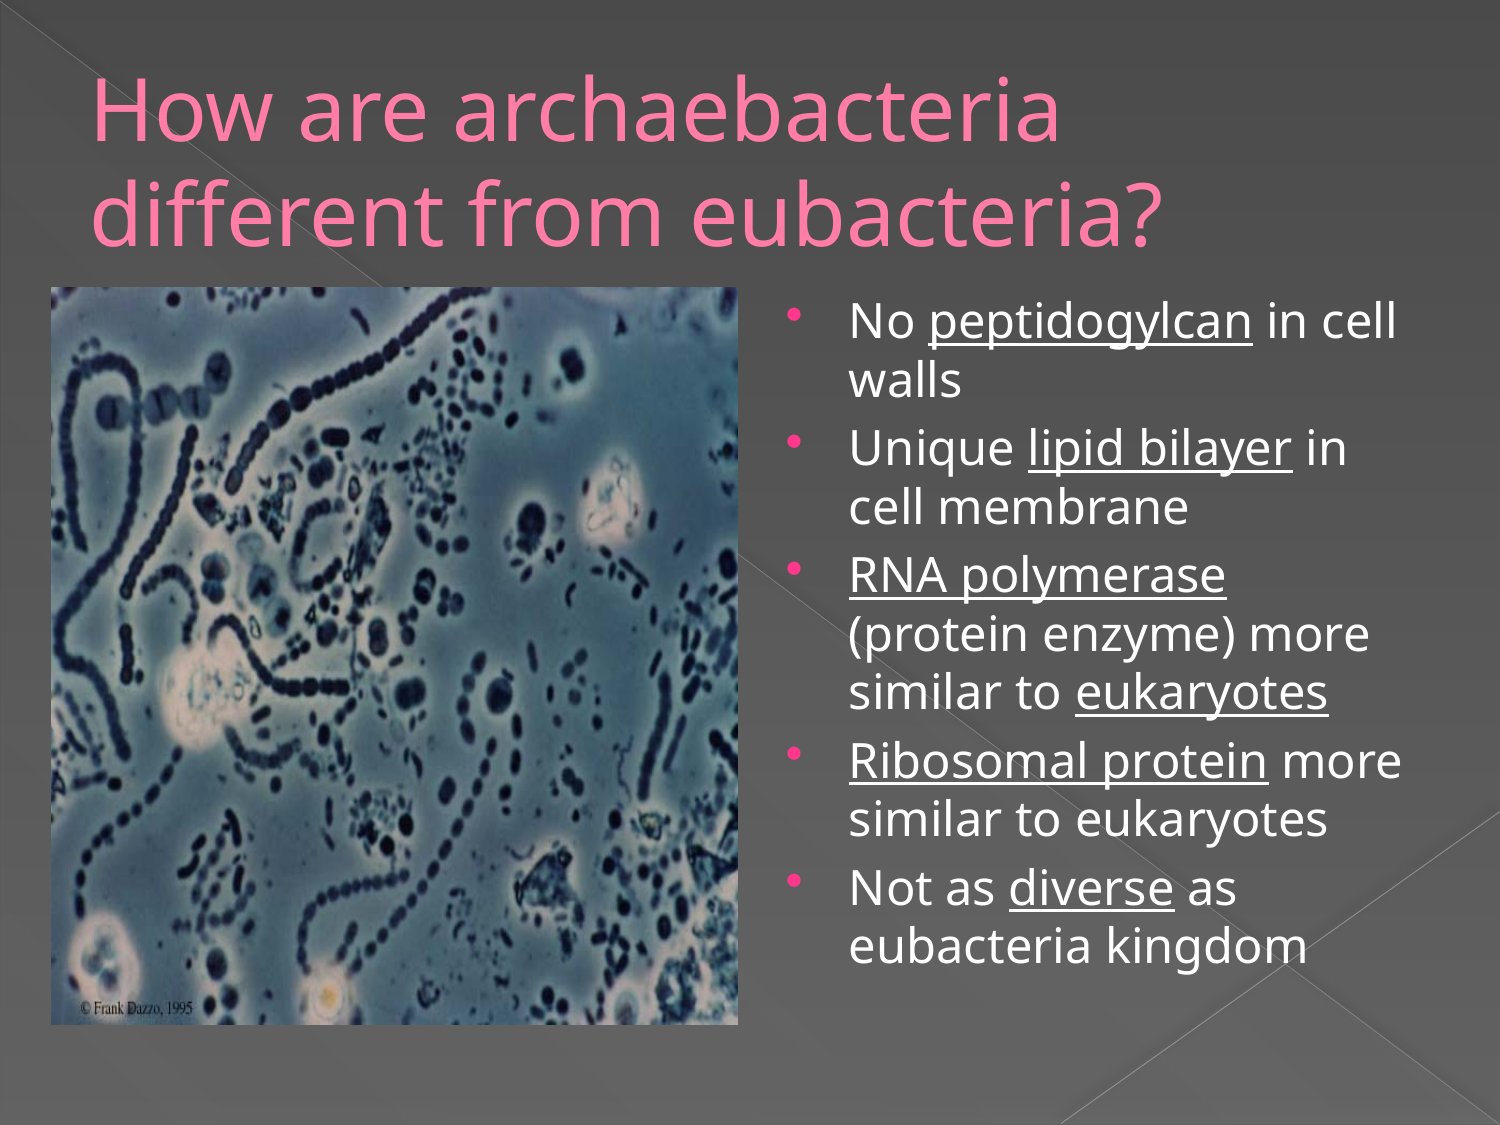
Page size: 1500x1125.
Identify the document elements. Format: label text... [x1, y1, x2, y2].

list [50, 287, 738, 1026]
title How are archaebacteria different from eubacteria? [75, 43, 1425, 274]
list No peptidogylcan in cell walls Unique lipid bilayer in cell membrane RNA polymerase (protein enzyme) more similar to eukaryotes Ribosomal protein more similar to eukaryotes Not as diverse as eubacteria kingdom [762, 282, 1426, 1026]
